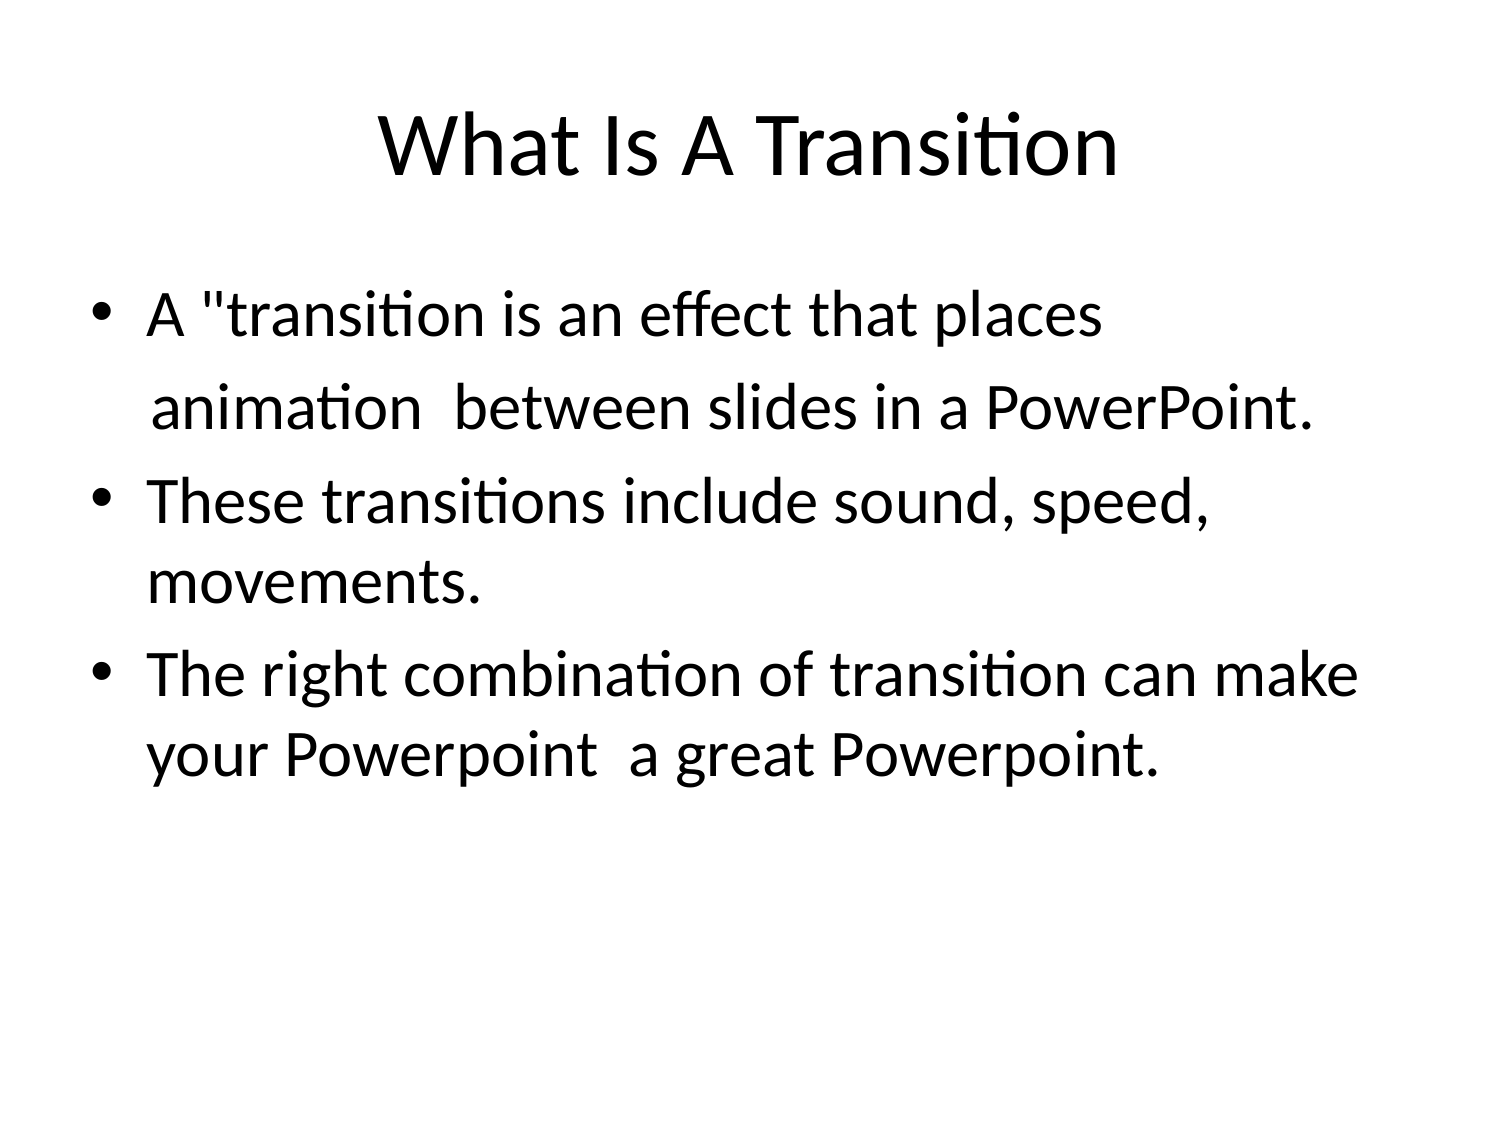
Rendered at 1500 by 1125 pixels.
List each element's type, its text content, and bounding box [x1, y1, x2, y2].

title What Is A Transition [75, 45, 1425, 233]
list A "transition is an effect that places animation between slides in a PowerPoint. These transitions include sound, speed, movements. The right combination of transition can make your Powerpoint a great Powerpoint. [75, 262, 1425, 1005]
